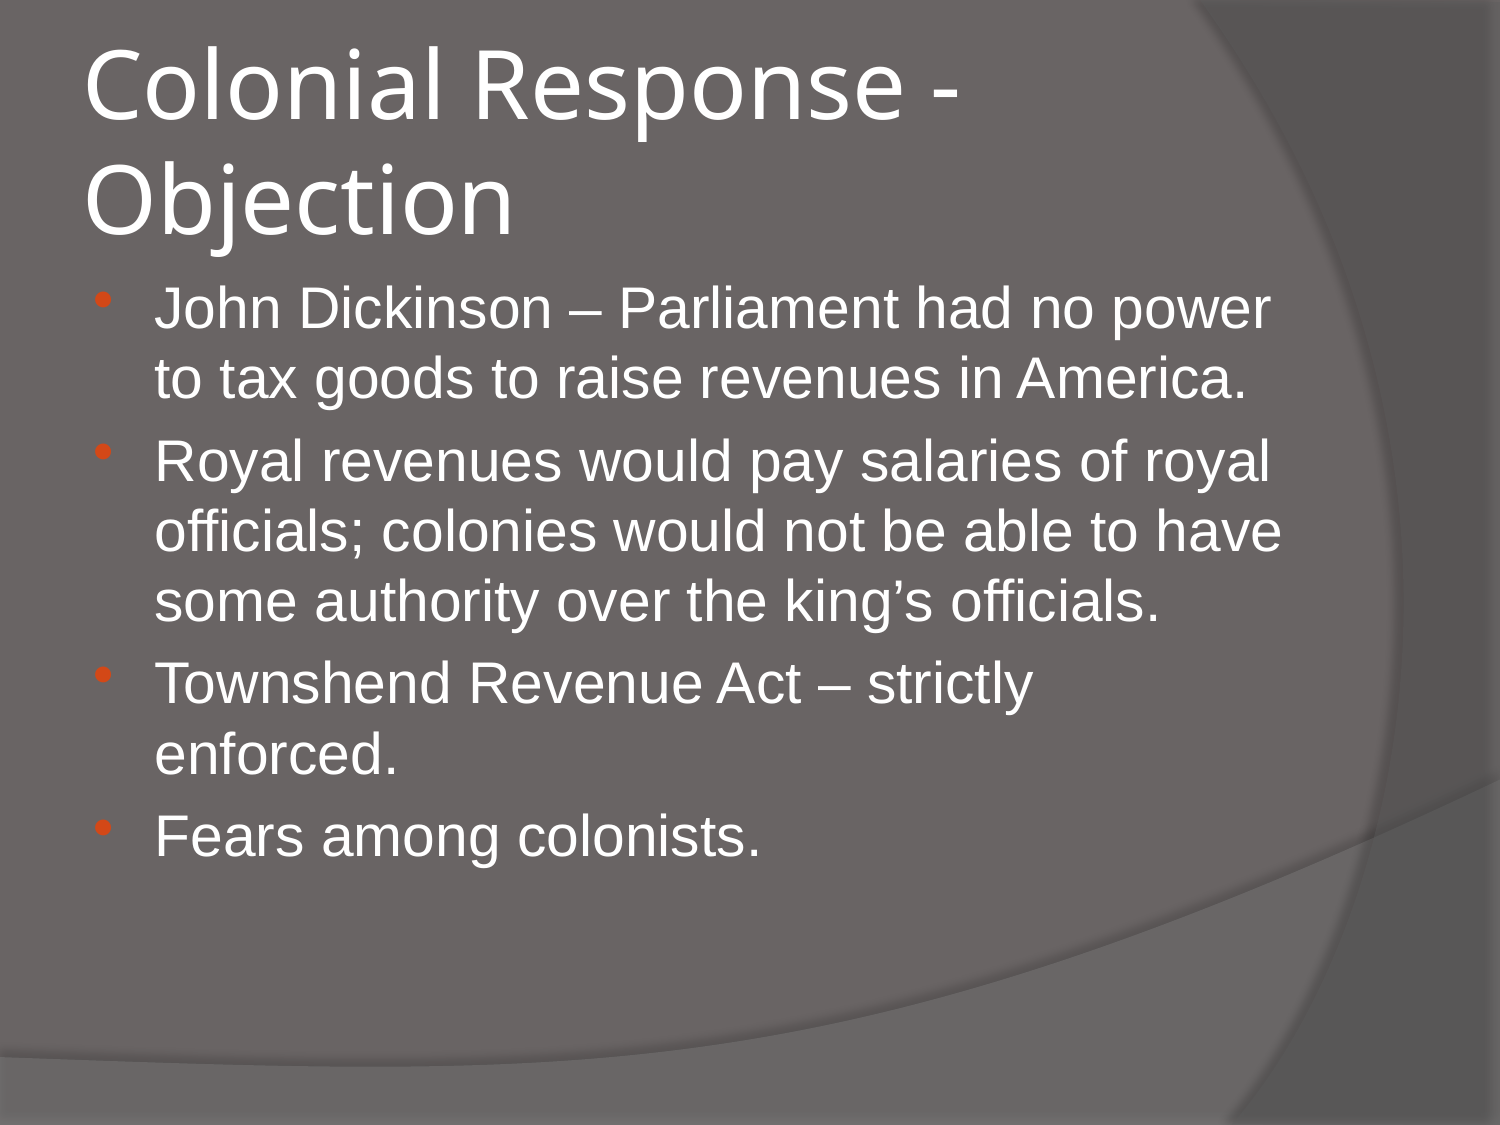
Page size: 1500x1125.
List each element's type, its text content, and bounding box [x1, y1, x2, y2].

list John Dickinson – Parliament had no power to tax goods to raise revenues in America. Royal revenues would pay salaries of royal officials; colonies would not be able to have some authority over the king’s officials. Townshend Revenue Act – strictly enforced. Fears among colonists. [75, 262, 1300, 1005]
title Colonial Response - Objection [75, 45, 1300, 233]
